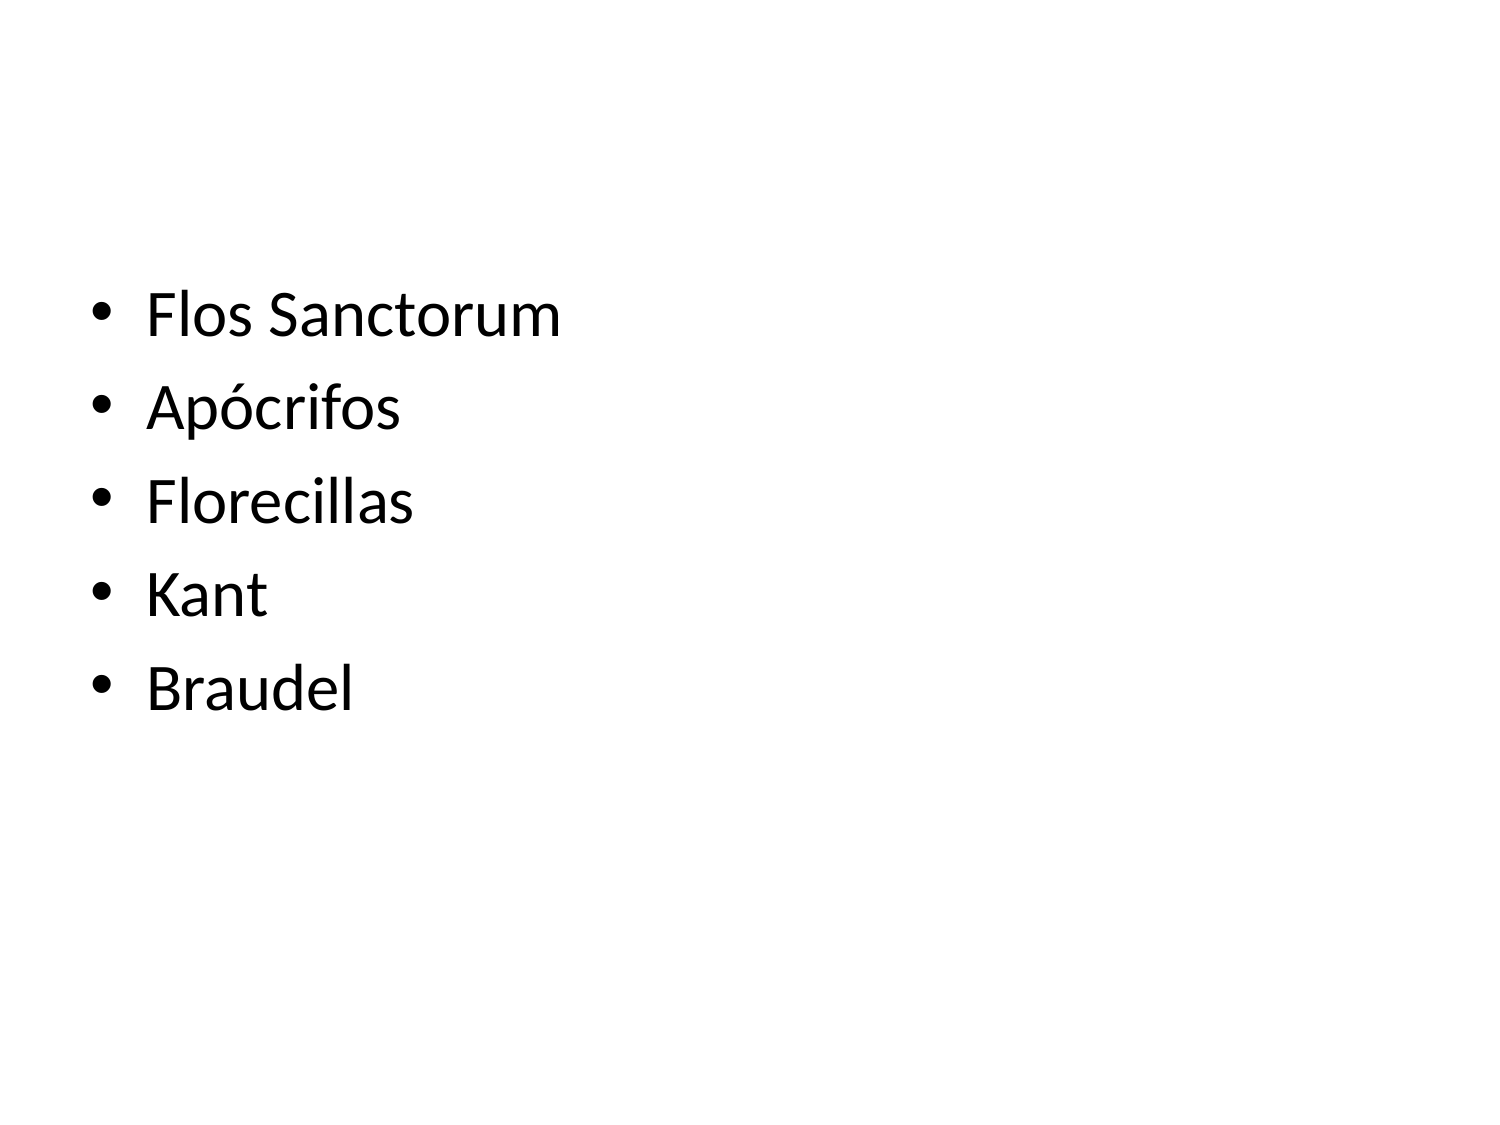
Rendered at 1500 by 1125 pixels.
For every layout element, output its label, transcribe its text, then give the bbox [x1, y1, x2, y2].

list Flos Sanctorum Apócrifos Florecillas Kant Braudel [75, 262, 1425, 1005]
